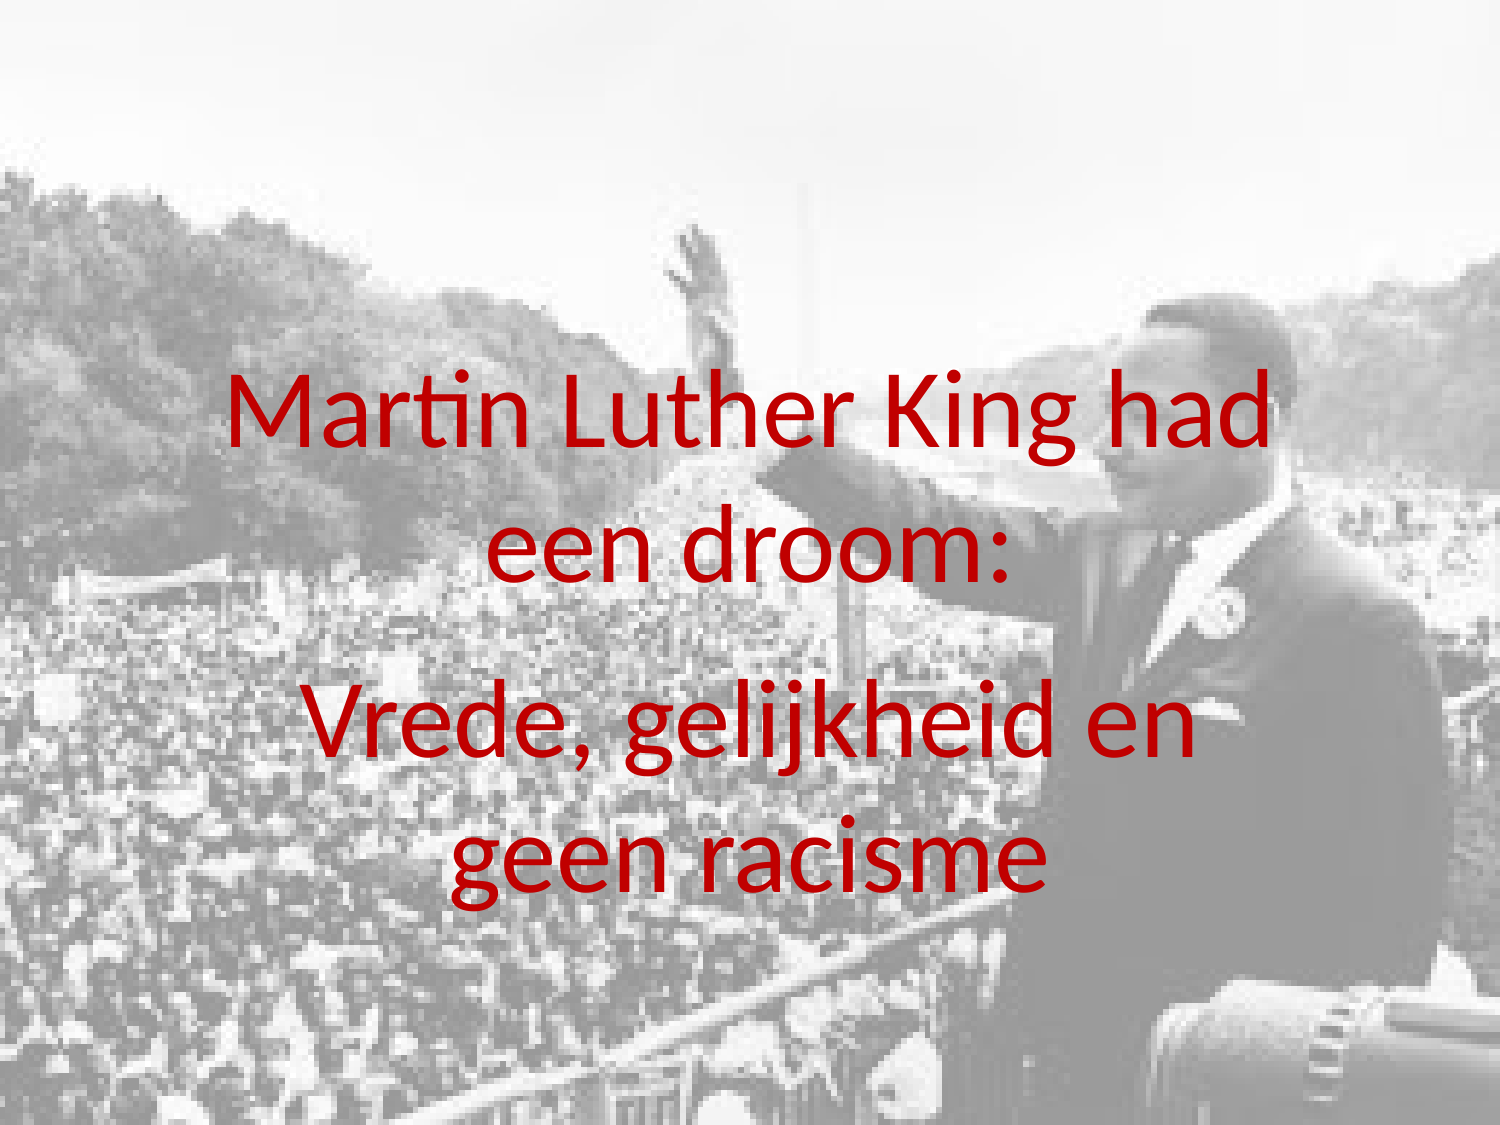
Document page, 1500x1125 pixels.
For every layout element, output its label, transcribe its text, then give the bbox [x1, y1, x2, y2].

subtitle Vrede, gelijkheid en geen racisme [225, 637, 1275, 925]
title Martin Luther King had een droom: [112, 349, 1388, 591]
